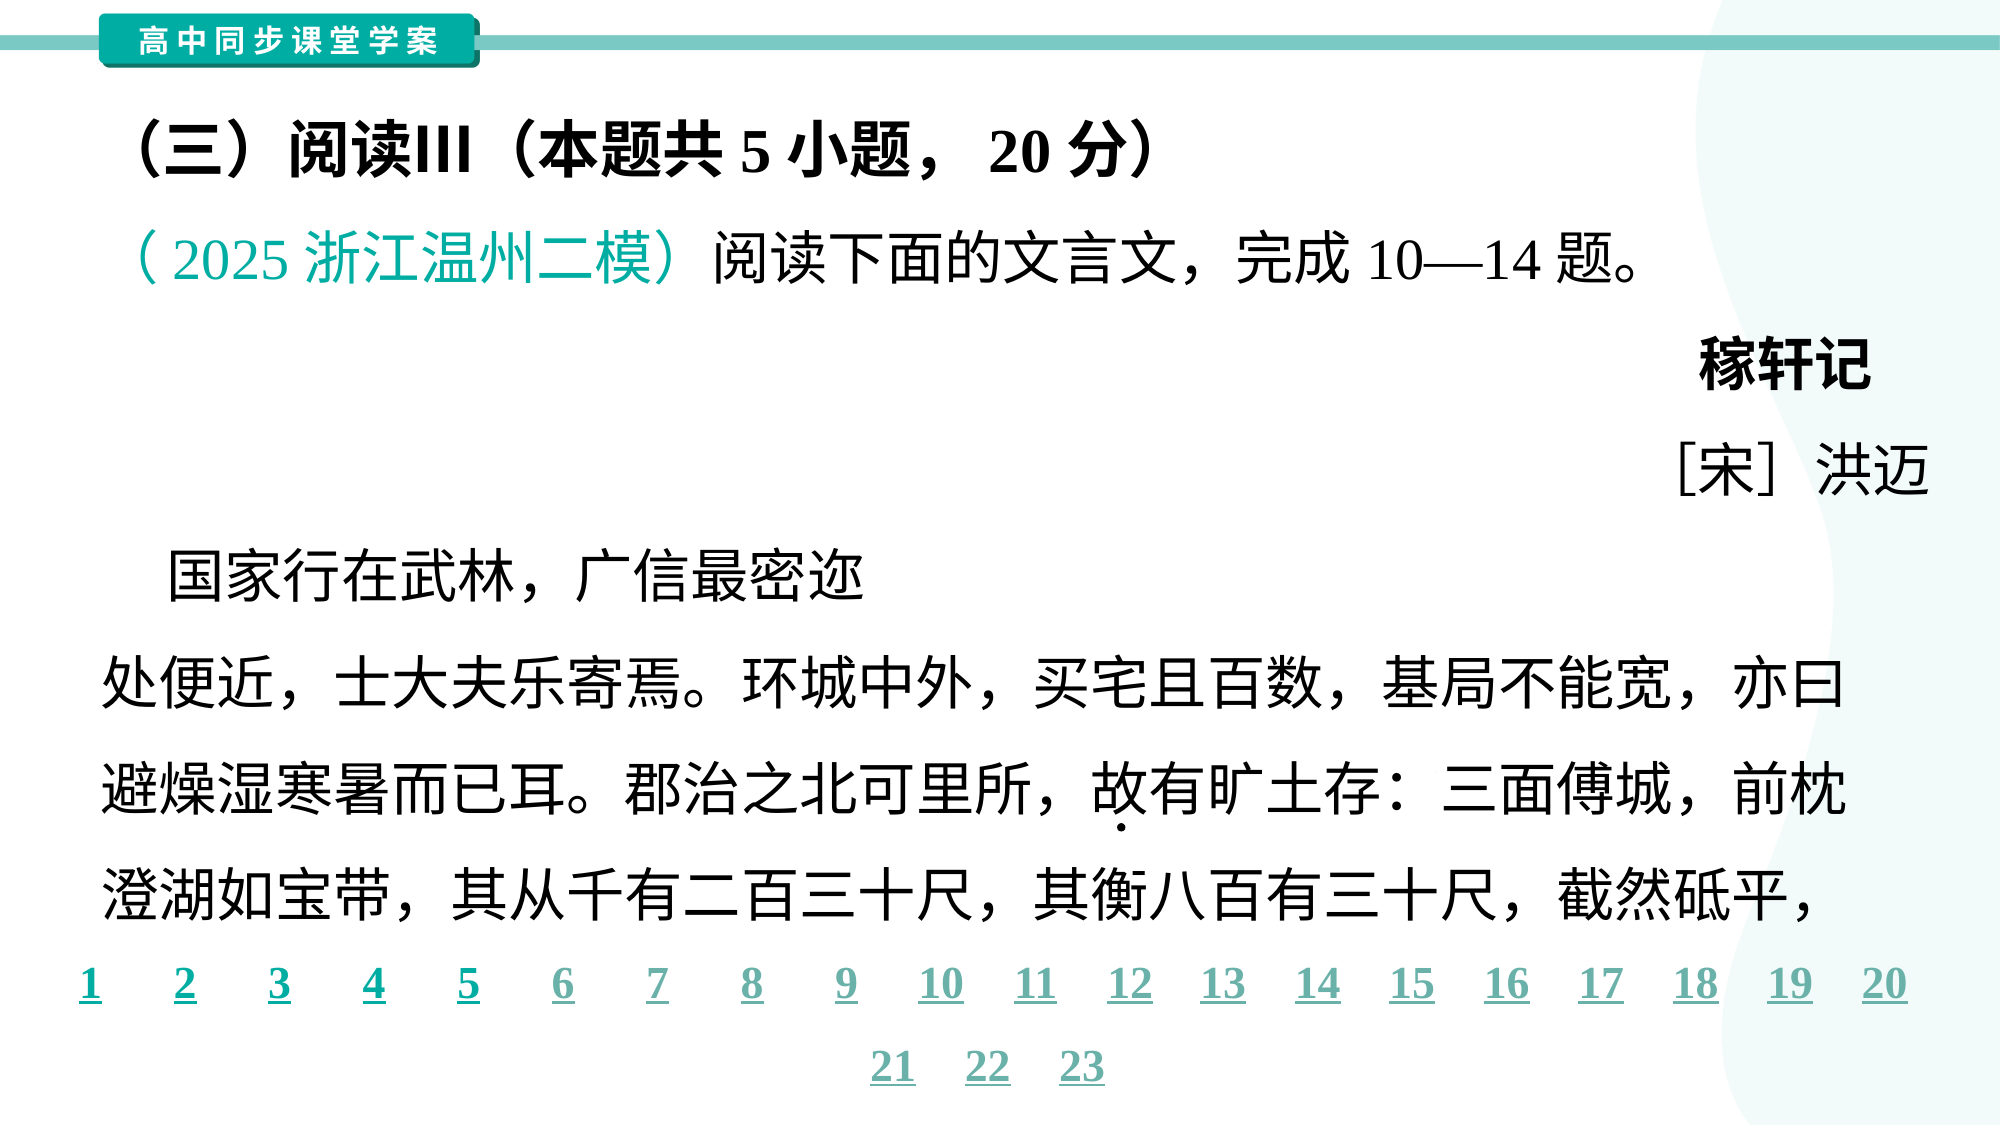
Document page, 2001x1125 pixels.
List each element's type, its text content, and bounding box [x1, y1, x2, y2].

text_box （三）阅读Ⅲ（本题共5小题，20分） [100, 76, 1899, 206]
picture [0, 0, 2000, 1125]
text_box [1117, 823, 1126, 832]
